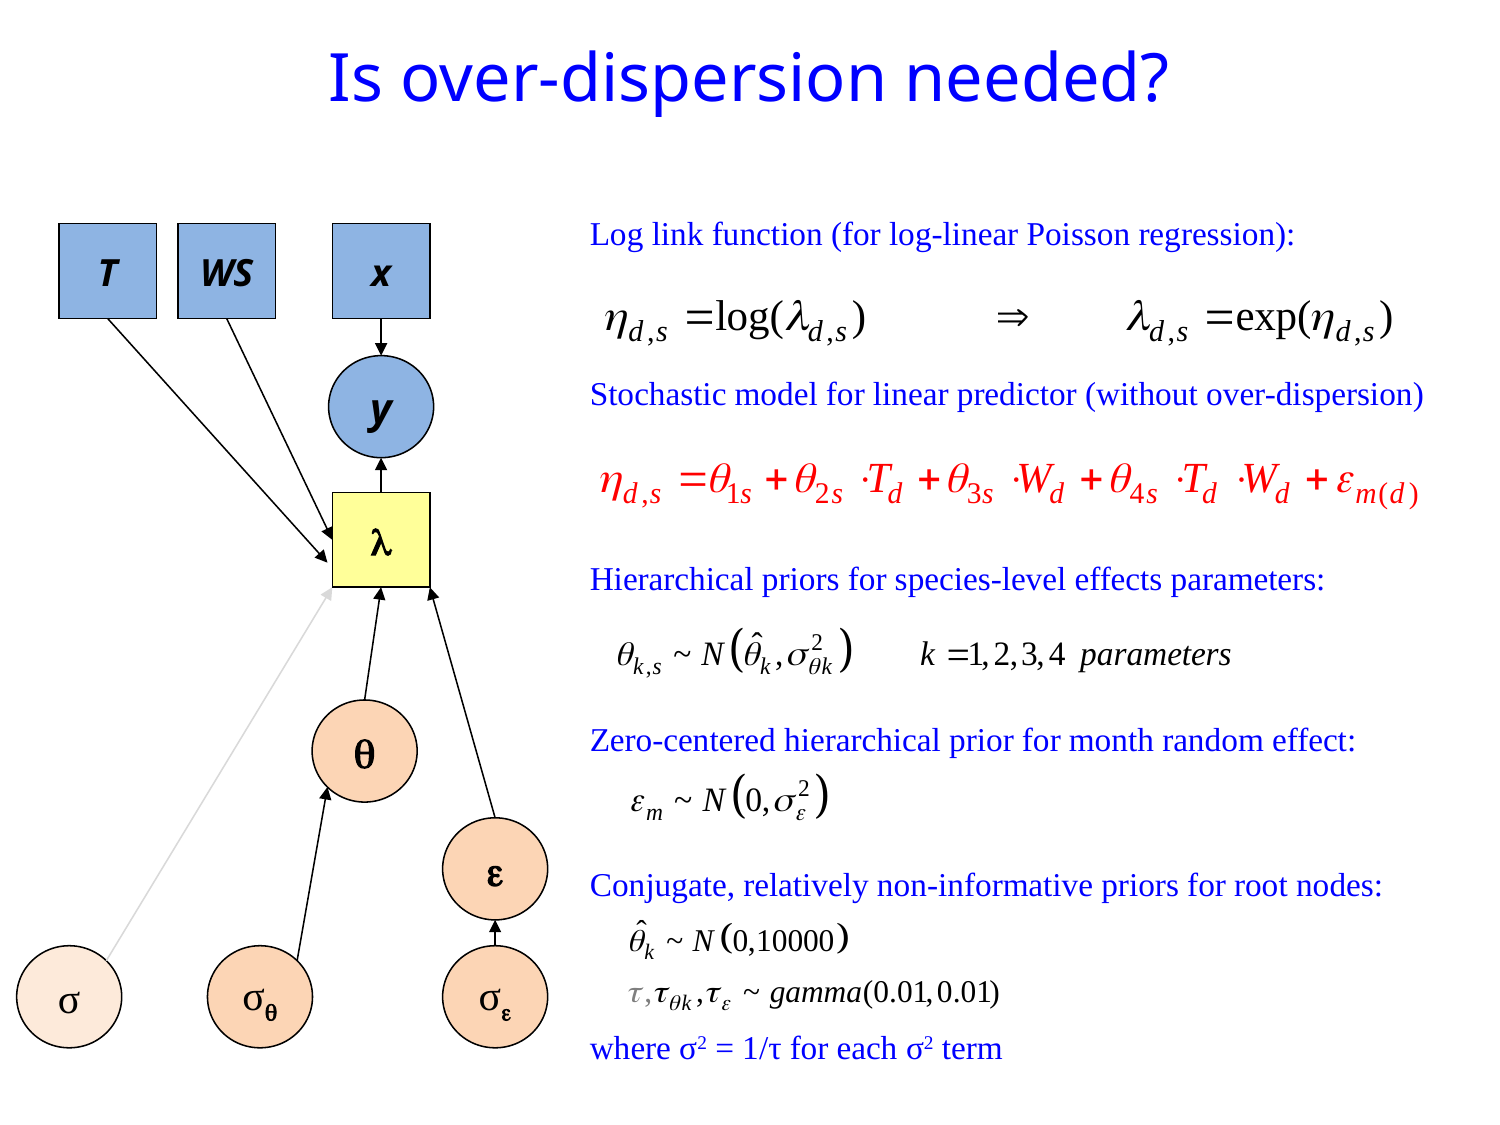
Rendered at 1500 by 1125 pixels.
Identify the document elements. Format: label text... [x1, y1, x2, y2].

text_box Log link function (for log-linear Poisson regression): Stochastic model for linear predictor (without over-dispersion) Hierarchical priors for species-level effects parameters: Zero-centered hierarchical prior for month random effect: Conjugate, relatively non-informative priors for root nodes: where σ2 = 1/τ for each σ2 term [574, 124, 1500, 1125]
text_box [624, 768, 833, 838]
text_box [16, 223, 548, 1049]
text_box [599, 287, 1401, 357]
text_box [612, 622, 1238, 692]
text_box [624, 912, 1005, 1019]
title Is over-dispersion needed? [75, 0, 1425, 151]
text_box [594, 449, 1426, 519]
